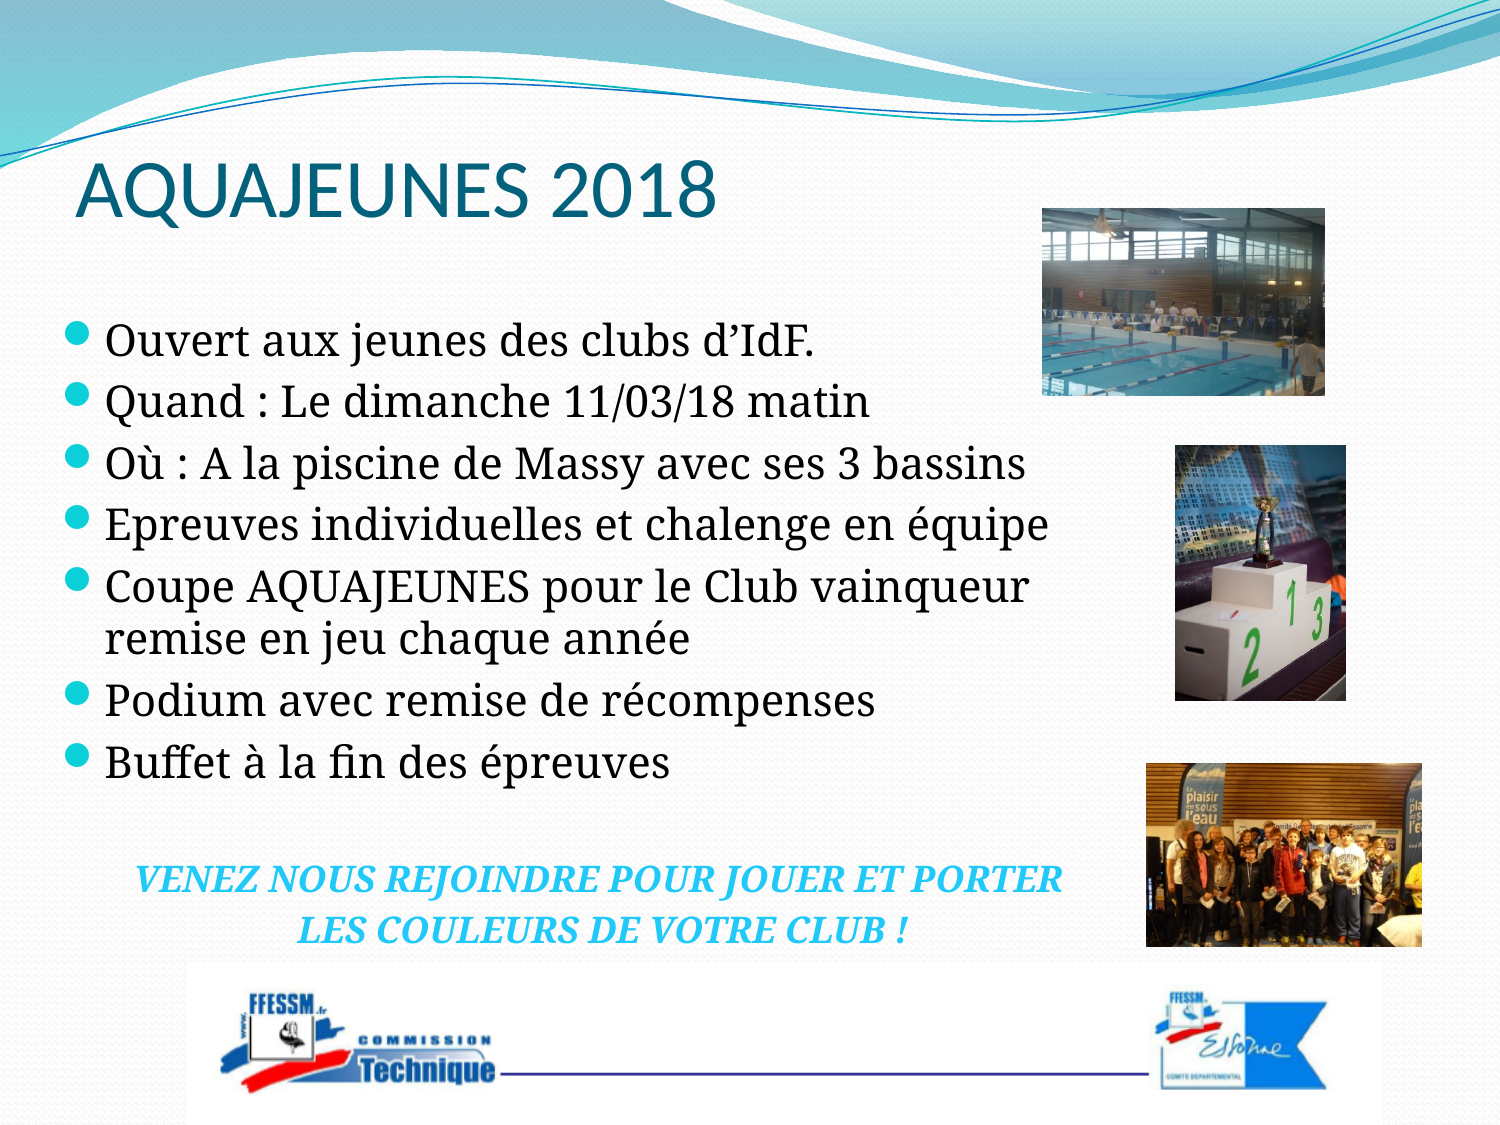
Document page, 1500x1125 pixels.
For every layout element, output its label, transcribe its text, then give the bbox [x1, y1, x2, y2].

picture [1042, 207, 1325, 396]
picture [1145, 763, 1422, 948]
picture [1174, 445, 1346, 702]
picture [187, 962, 1383, 1125]
title AQUAJEUNES 2018 [75, 115, 1425, 235]
list Ouvert aux jeunes des clubs d’IdF. Quand : Le dimanche 11/03/18 matin Où : A la piscine de Massy avec ses 3 bassins Epreuves individuelles et chalenge en équipe Coupe AQUAJEUNES pour le Club vainqueur remise en jeu chaque année Podium avec remise de récompenses Buffet à la fin des épreuves VENEZ NOUS REJOINDRE POUR JOUER ET PORTER LES COULEURS DE VOTRE CLUB ! [46, 304, 1161, 973]
